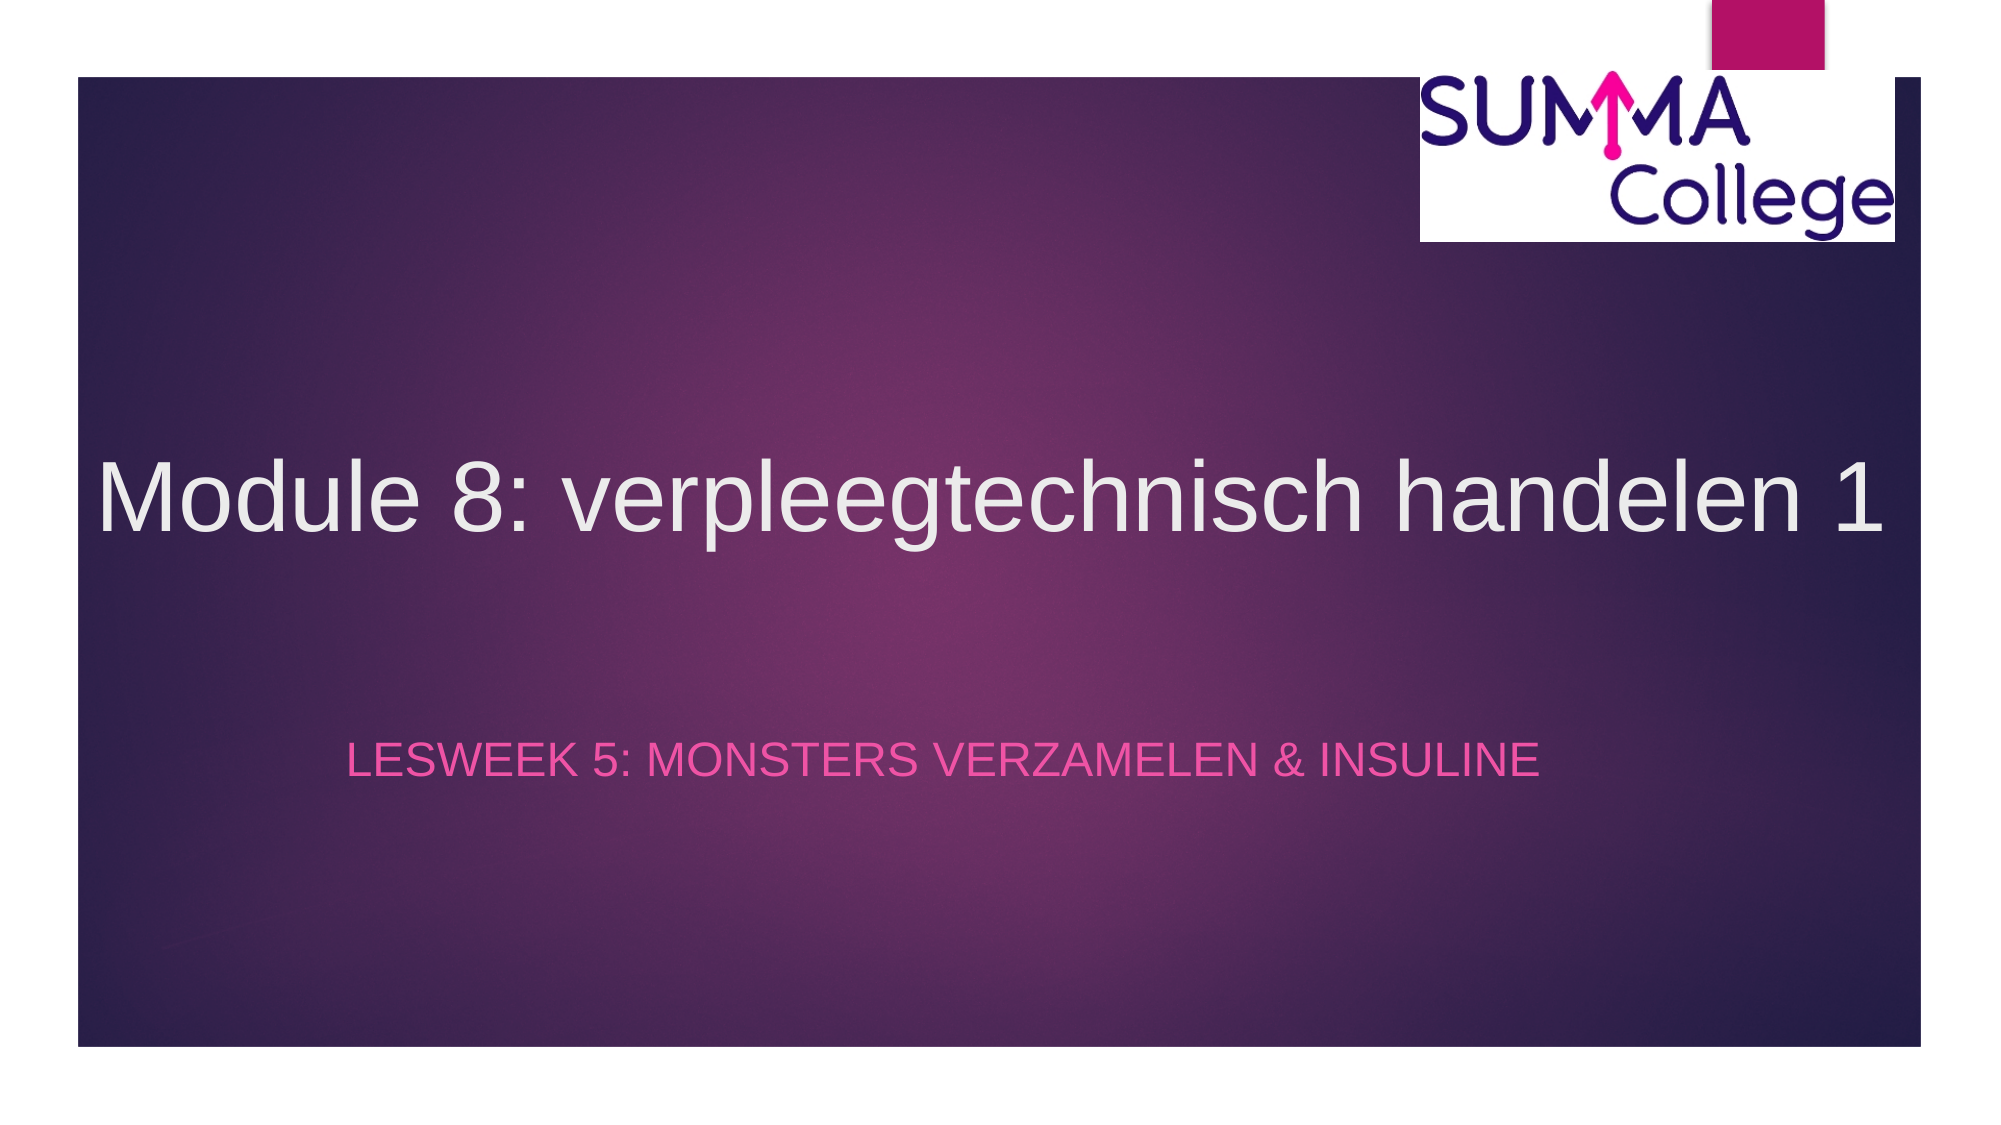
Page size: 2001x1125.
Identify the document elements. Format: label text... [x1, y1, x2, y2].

subtitle Lesweek 5: monsters verzamelen & Insuline [330, 720, 1654, 834]
title Module 8: verpleegtechnisch handelen 1 [0, 259, 2000, 559]
picture [1419, 70, 1895, 242]
